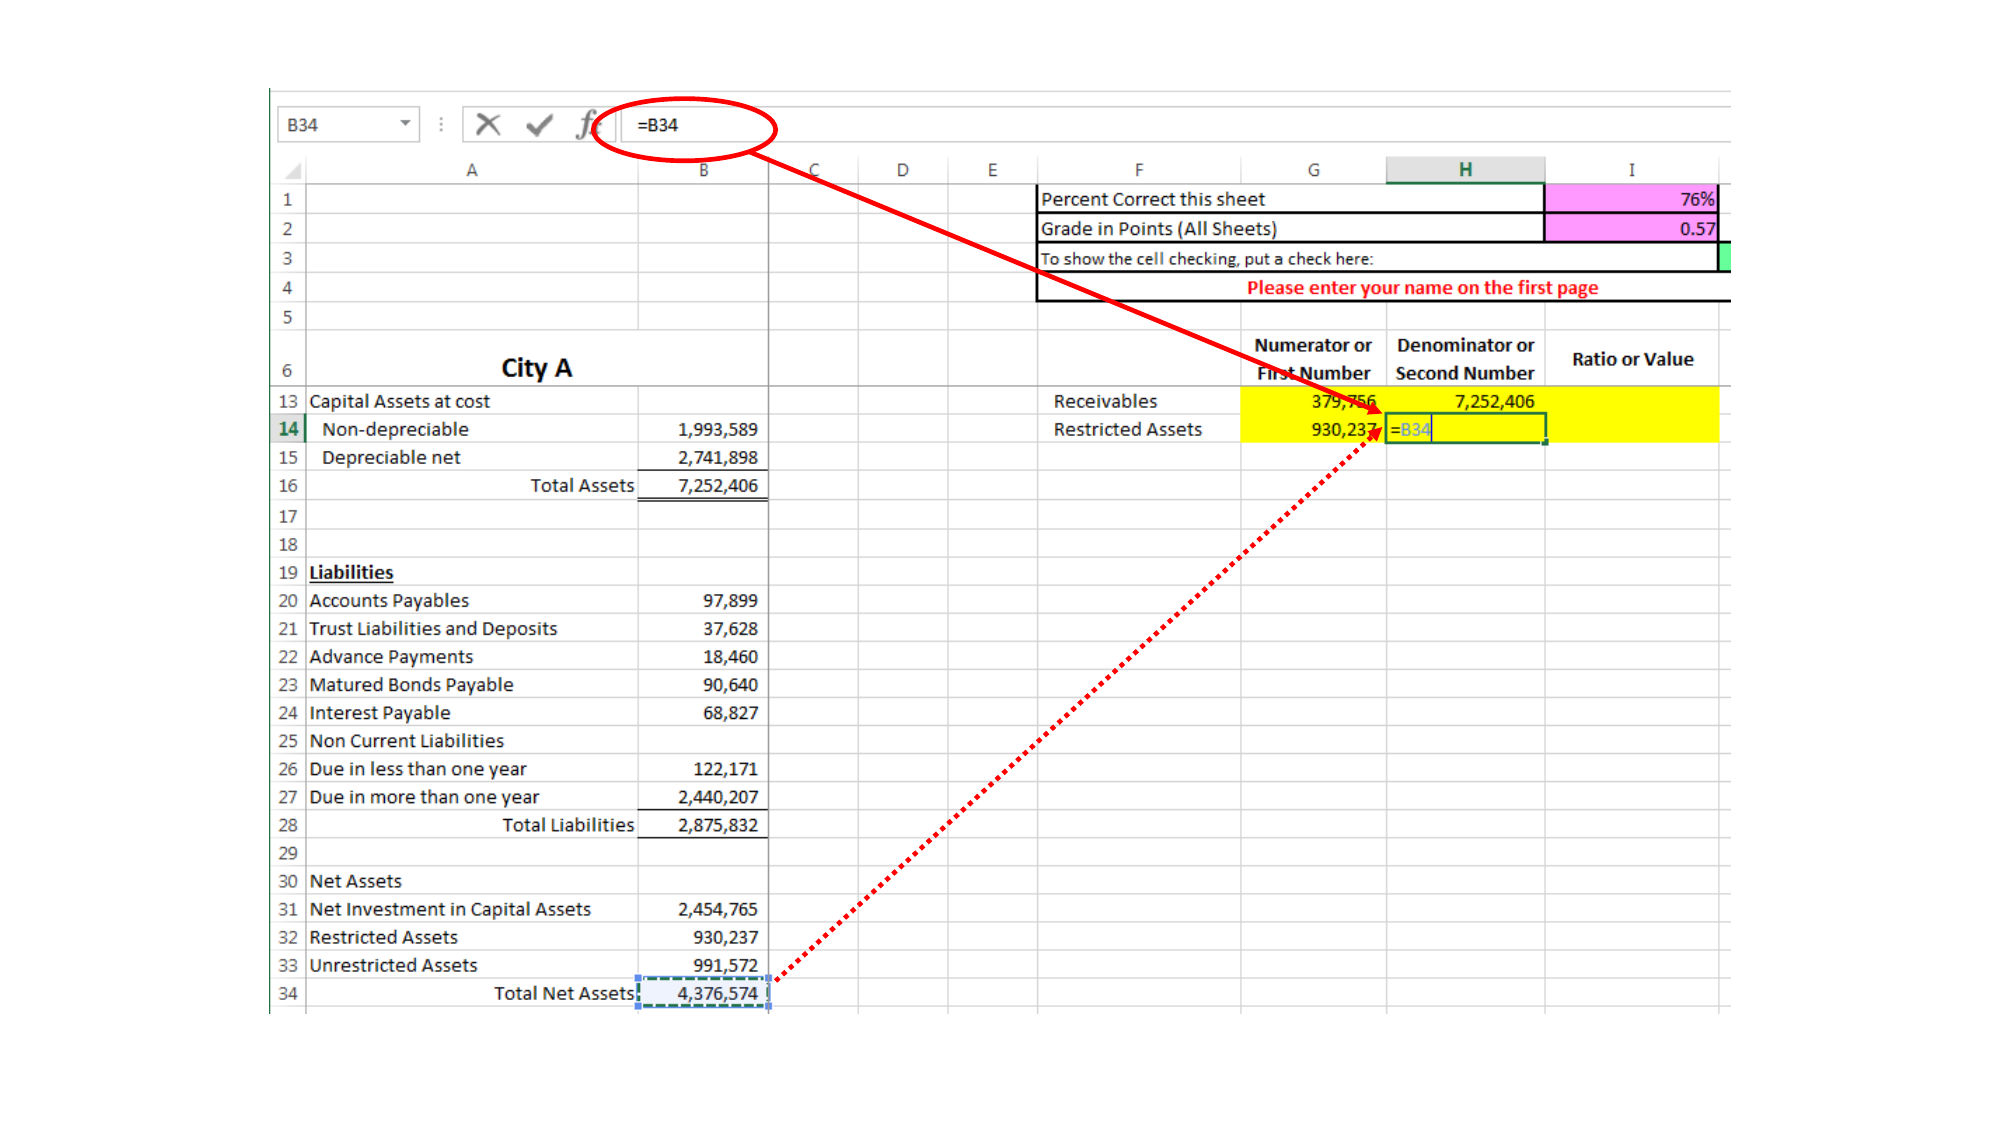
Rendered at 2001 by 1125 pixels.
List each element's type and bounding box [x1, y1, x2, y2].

list [269, 88, 1731, 1014]
text_box [775, 426, 1383, 981]
text_box [748, 151, 1383, 414]
